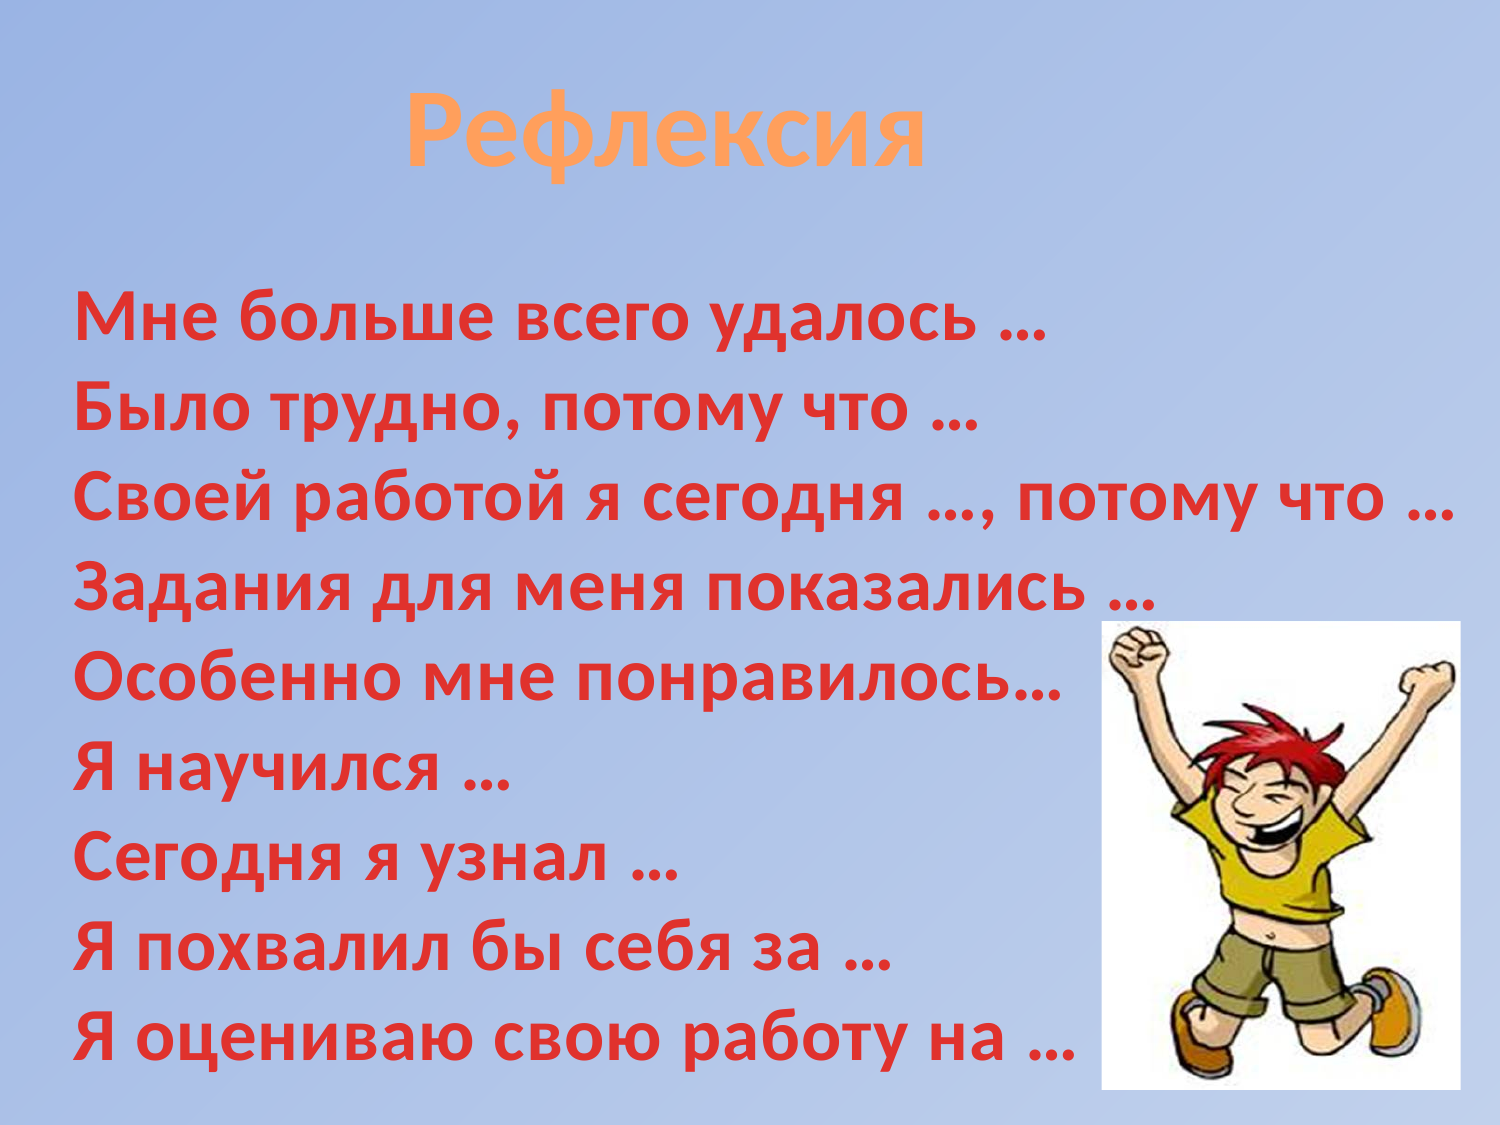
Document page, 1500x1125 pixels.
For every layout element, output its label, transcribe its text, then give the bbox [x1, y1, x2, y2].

picture [1101, 620, 1461, 1091]
text_box Мне больше всего удалось … Было трудно, потому что … Своей работой я сегодня …, потому что … Задания для меня показались … Особенно мне понравилось… Я научился … Сегодня я узнал … Я похвалил бы себя за … Я оцениваю свою работу на … [58, 257, 1500, 1083]
text_box Рефлексия [389, 46, 945, 197]
